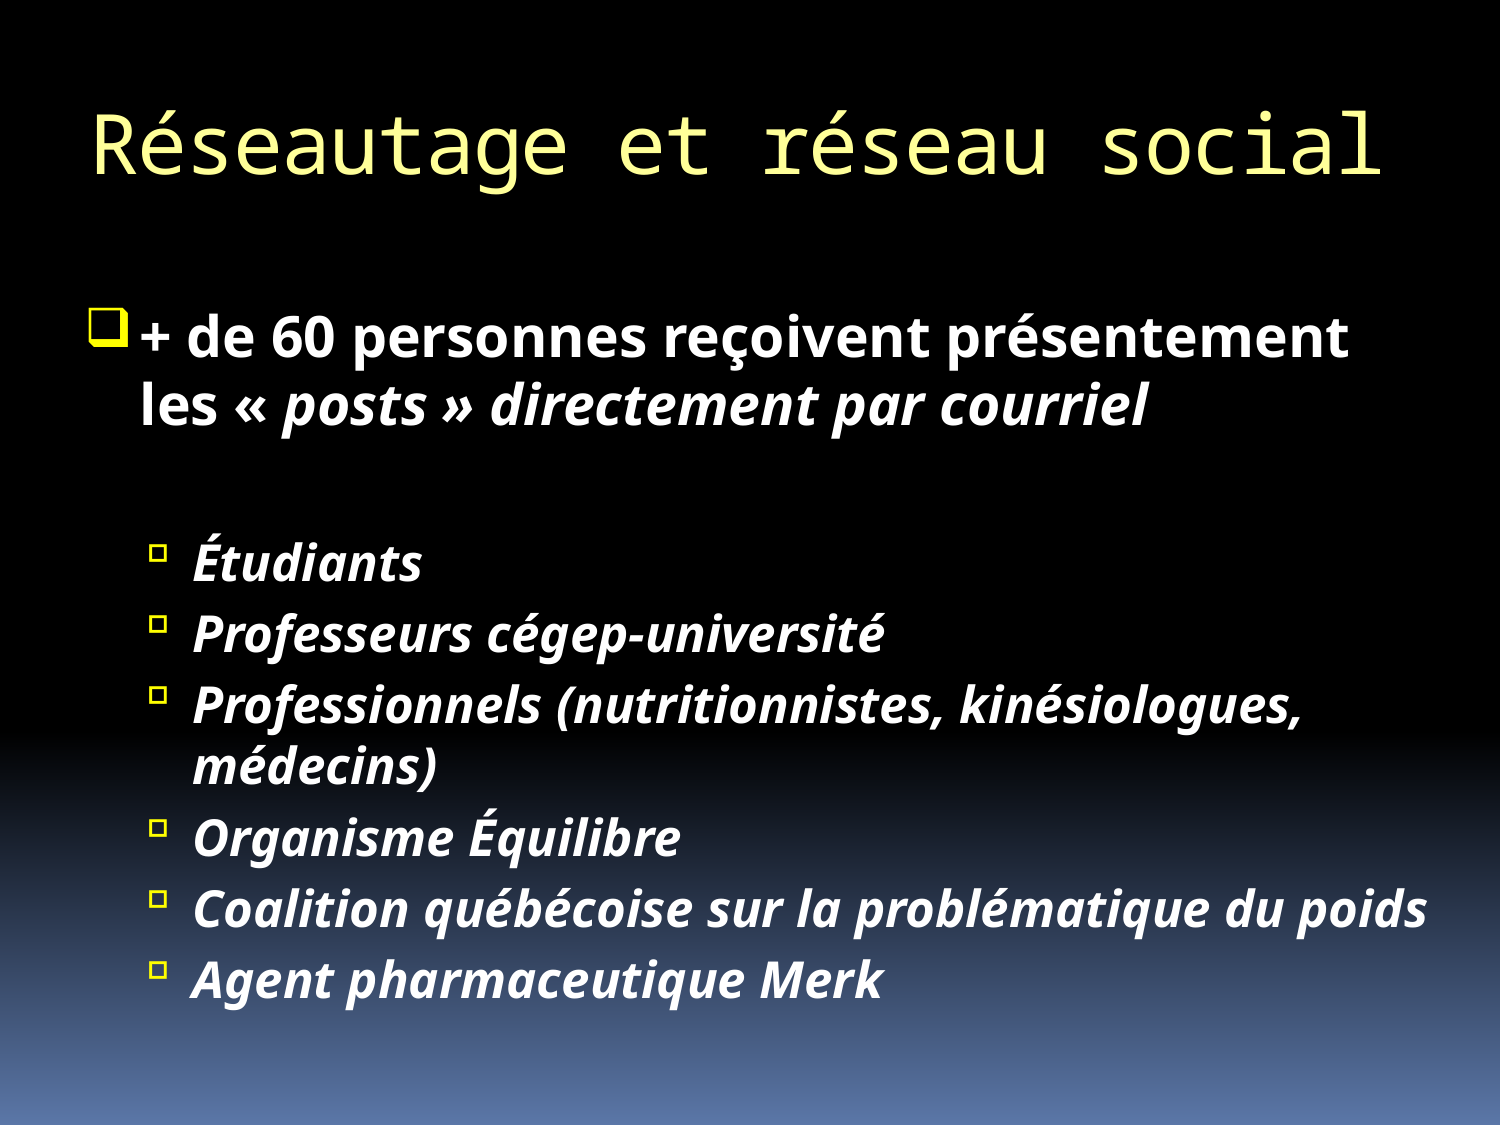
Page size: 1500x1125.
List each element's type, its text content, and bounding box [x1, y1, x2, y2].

title Réseautage et réseau social [75, 83, 1425, 234]
list + de 60 personnes reçoivent présentement les « posts » directement par courriel Étudiants Professeurs cégep-université Professionnels (nutritionnistes, kinésiologues, médecins) Organisme Équilibre Coalition québécoise sur la problématique du poids Agent pharmaceutique Merk [58, 292, 1454, 1036]
